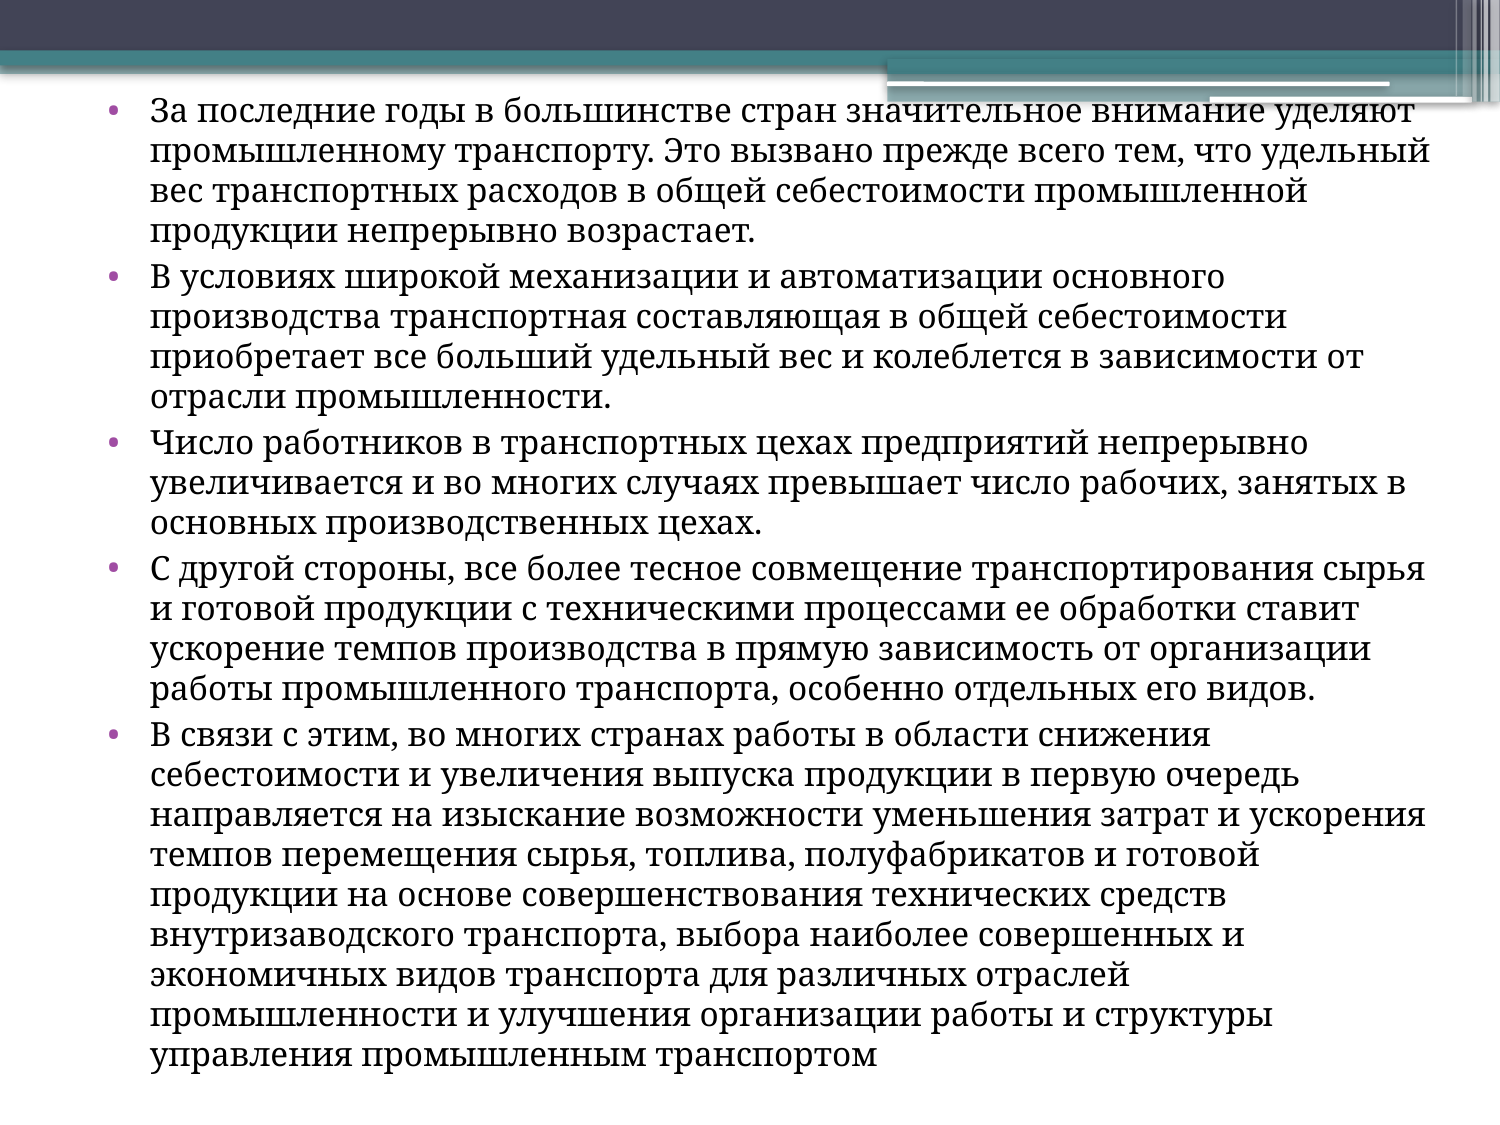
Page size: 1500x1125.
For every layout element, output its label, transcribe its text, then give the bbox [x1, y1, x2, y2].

list За последние годы в большинстве стран значительное внимание уделяют промышленному транспорту. Это вызвано прежде всего тем, что удельный вес транспортных расходов в общей себестоимости промышленной продукции непрерывно возрастает. В условиях широкой механизации и автоматизации основного производства транспортная составляющая в общей себестоимости приобретает все больший удельный вес и колеблется в зависимости от отрасли промышленности. Число работников в транспортных цехах предприятий непрерывно увеличивается и во многих случаях превышает число рабочих, занятых в основных производственных цехах. С другой стороны, все более тесное совмещение транспортирования сырья и готовой продукции с техническими процессами ее обработки ставит ускорение темпов производства в прямую зависимость от организации работы промышленного транспорта, особенно отдельных его видов. В связи с этим, во многих странах работы в области снижения себестоимости и увеличения выпуска продукции в первую очередь направляется на изыскание возможности уменьшения затрат и ускорения темпов перемещения сырья, топлива, полуфабрикатов и готовой продукции на основе совершенствования технических средств внутризаводского транспорта, выбора наиболее совершенных и экономичных видов транспорта для различных отраслей промышленности и улучшения организации работы и структуры управления промышленным транспортом [75, 82, 1454, 1000]
